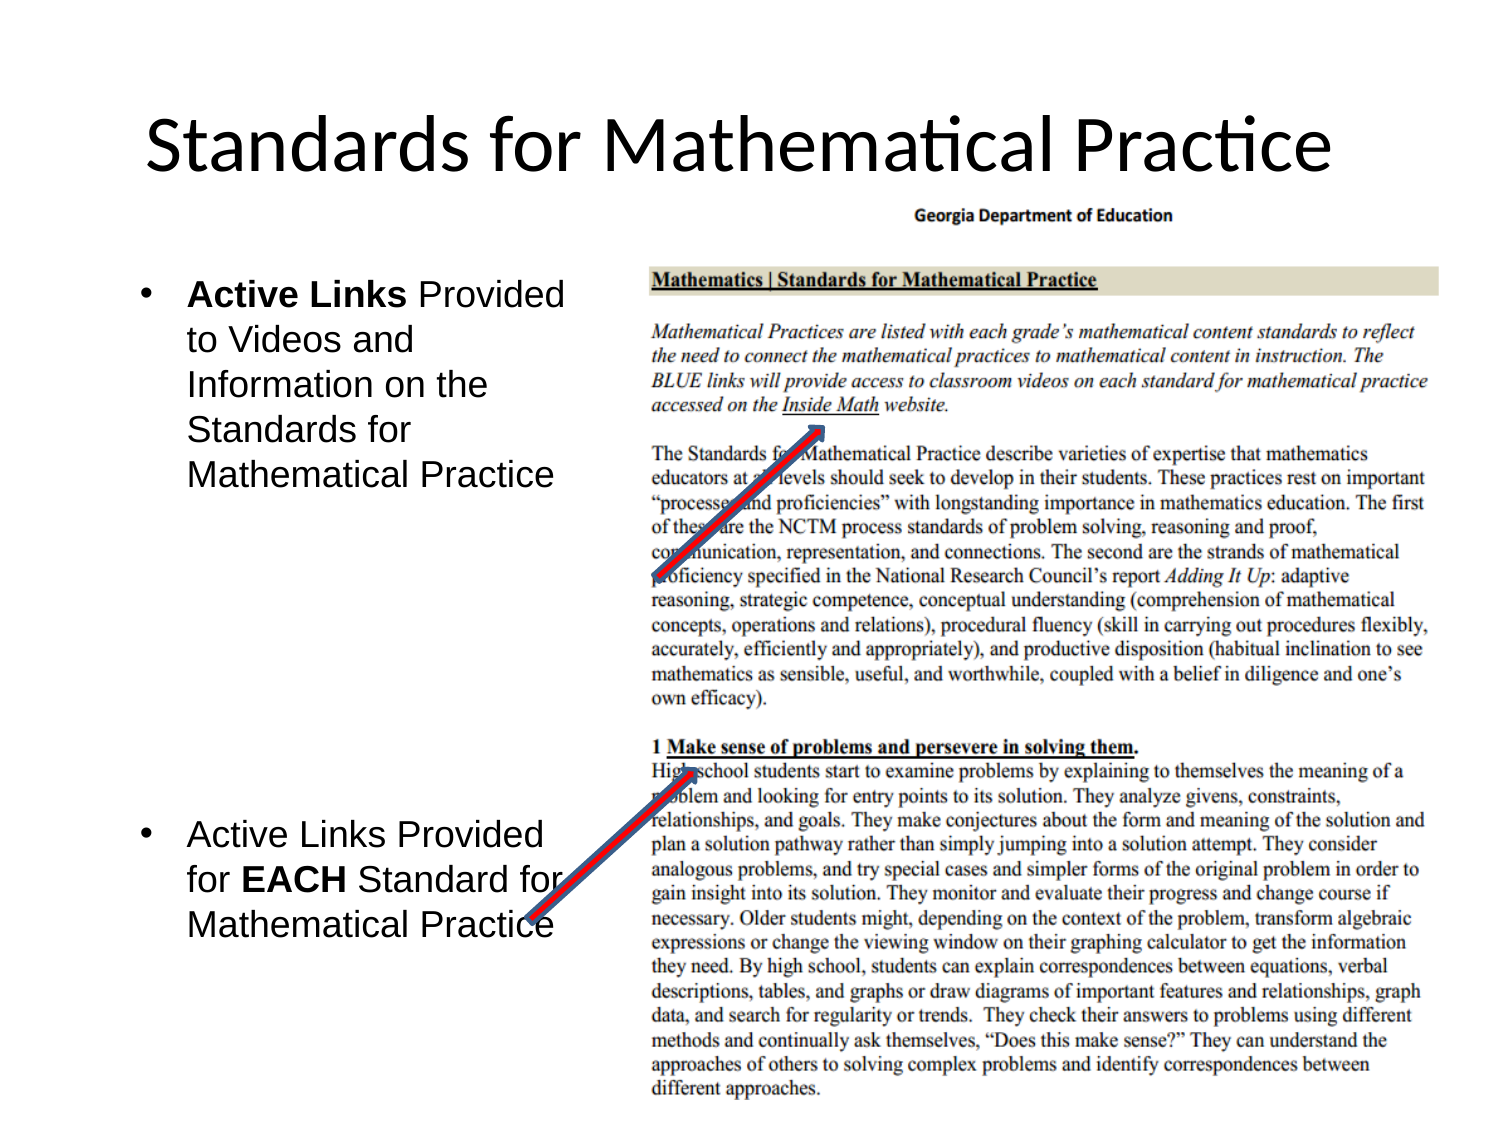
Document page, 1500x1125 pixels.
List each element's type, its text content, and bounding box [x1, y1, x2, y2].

text_box Active Links Provided to Videos and Information on the Standards for Mathematical Practice Active Links Provided for EACH Standard for Mathematical Practice [125, 262, 613, 1043]
picture [624, 187, 1454, 1101]
text_box [523, 829, 619, 927]
title Standards for Mathematical Practice [75, 45, 1425, 233]
